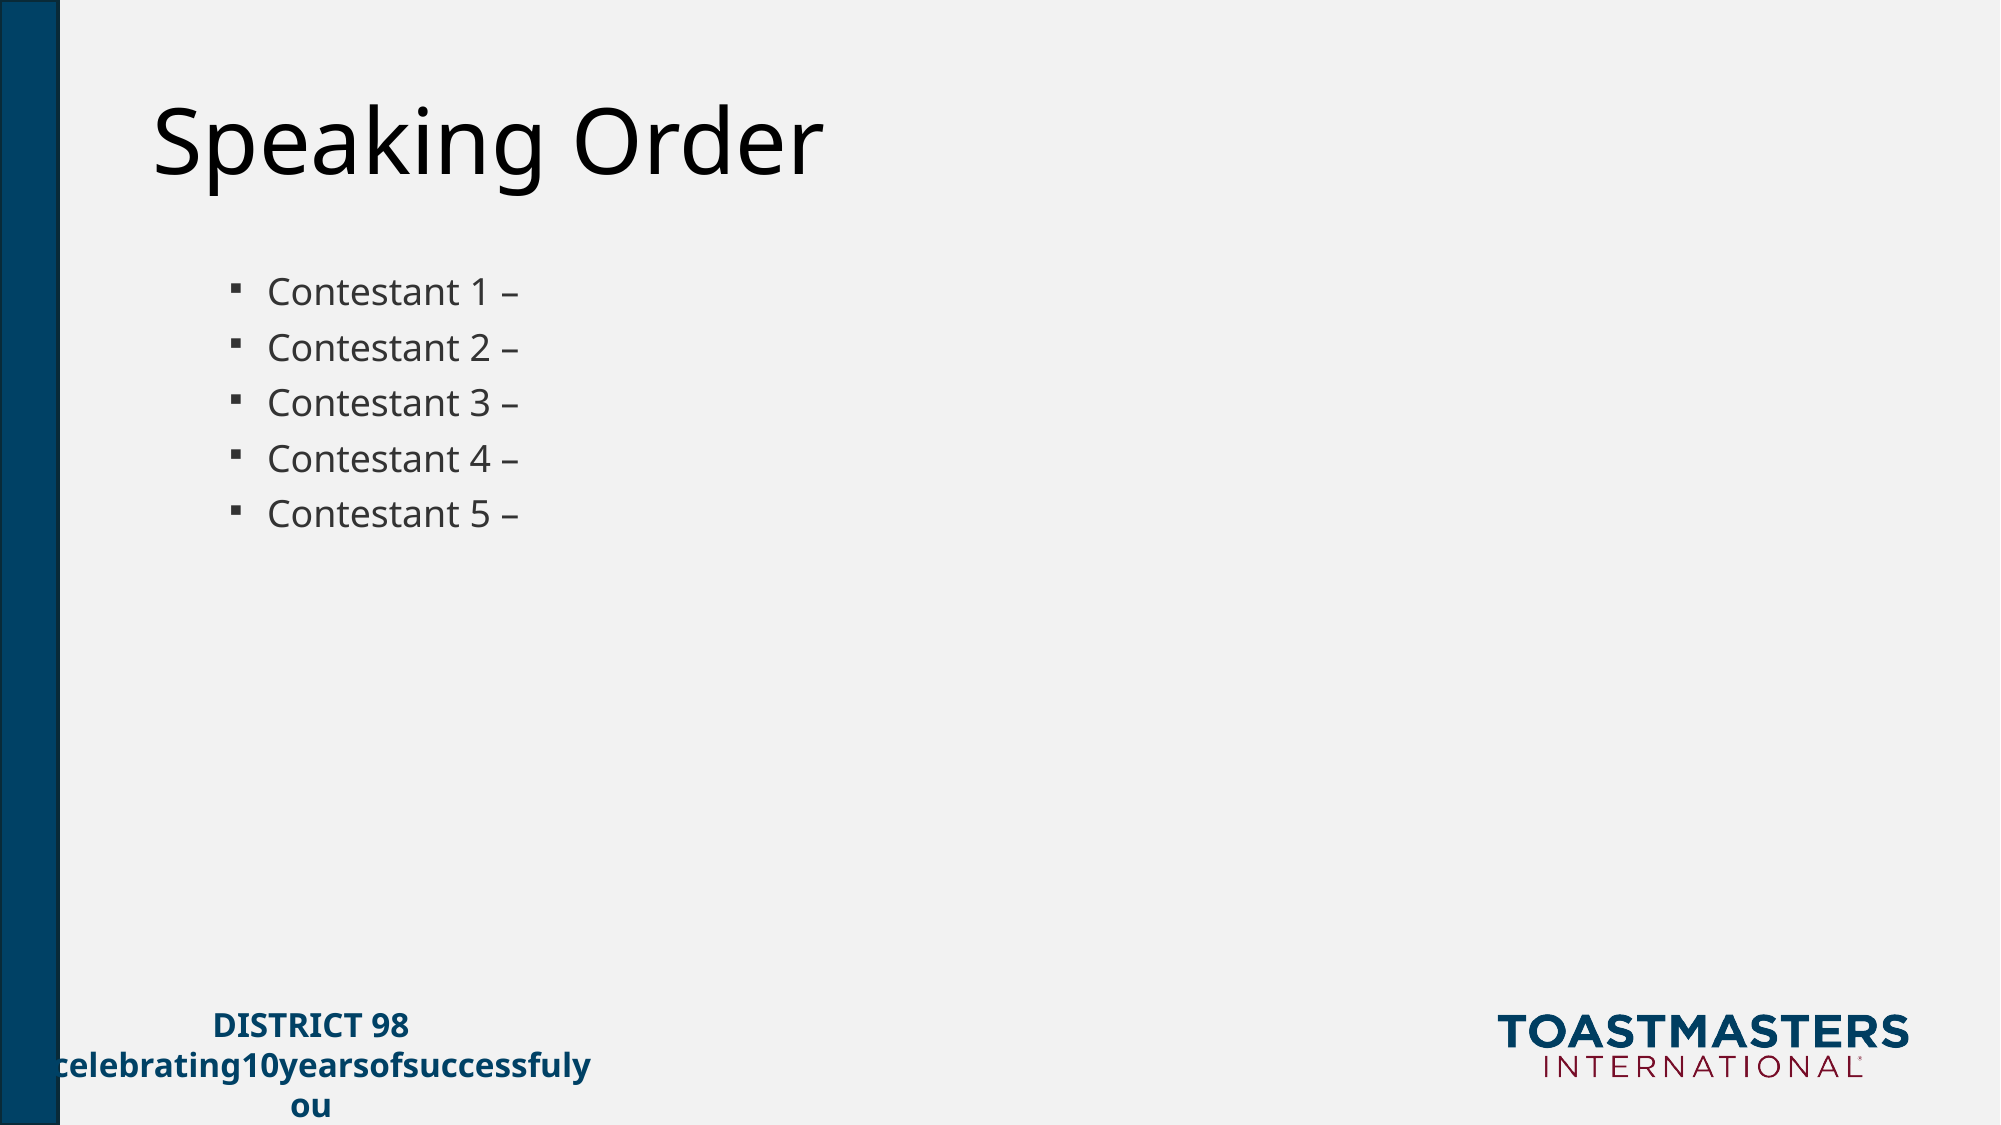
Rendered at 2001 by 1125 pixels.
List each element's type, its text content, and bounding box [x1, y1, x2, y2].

title Speaking Order [137, 59, 1944, 229]
picture [1383, 631, 2000, 1125]
text_box [0, 0, 60, 1125]
text_box DISTRICT 98 #celebrating10yearsofsuccessfulyou [6, 996, 616, 1125]
list Contestant 1 – Contestant 2 – Contestant 3 – Contestant 4 – Contestant 5 – [137, 260, 1838, 950]
